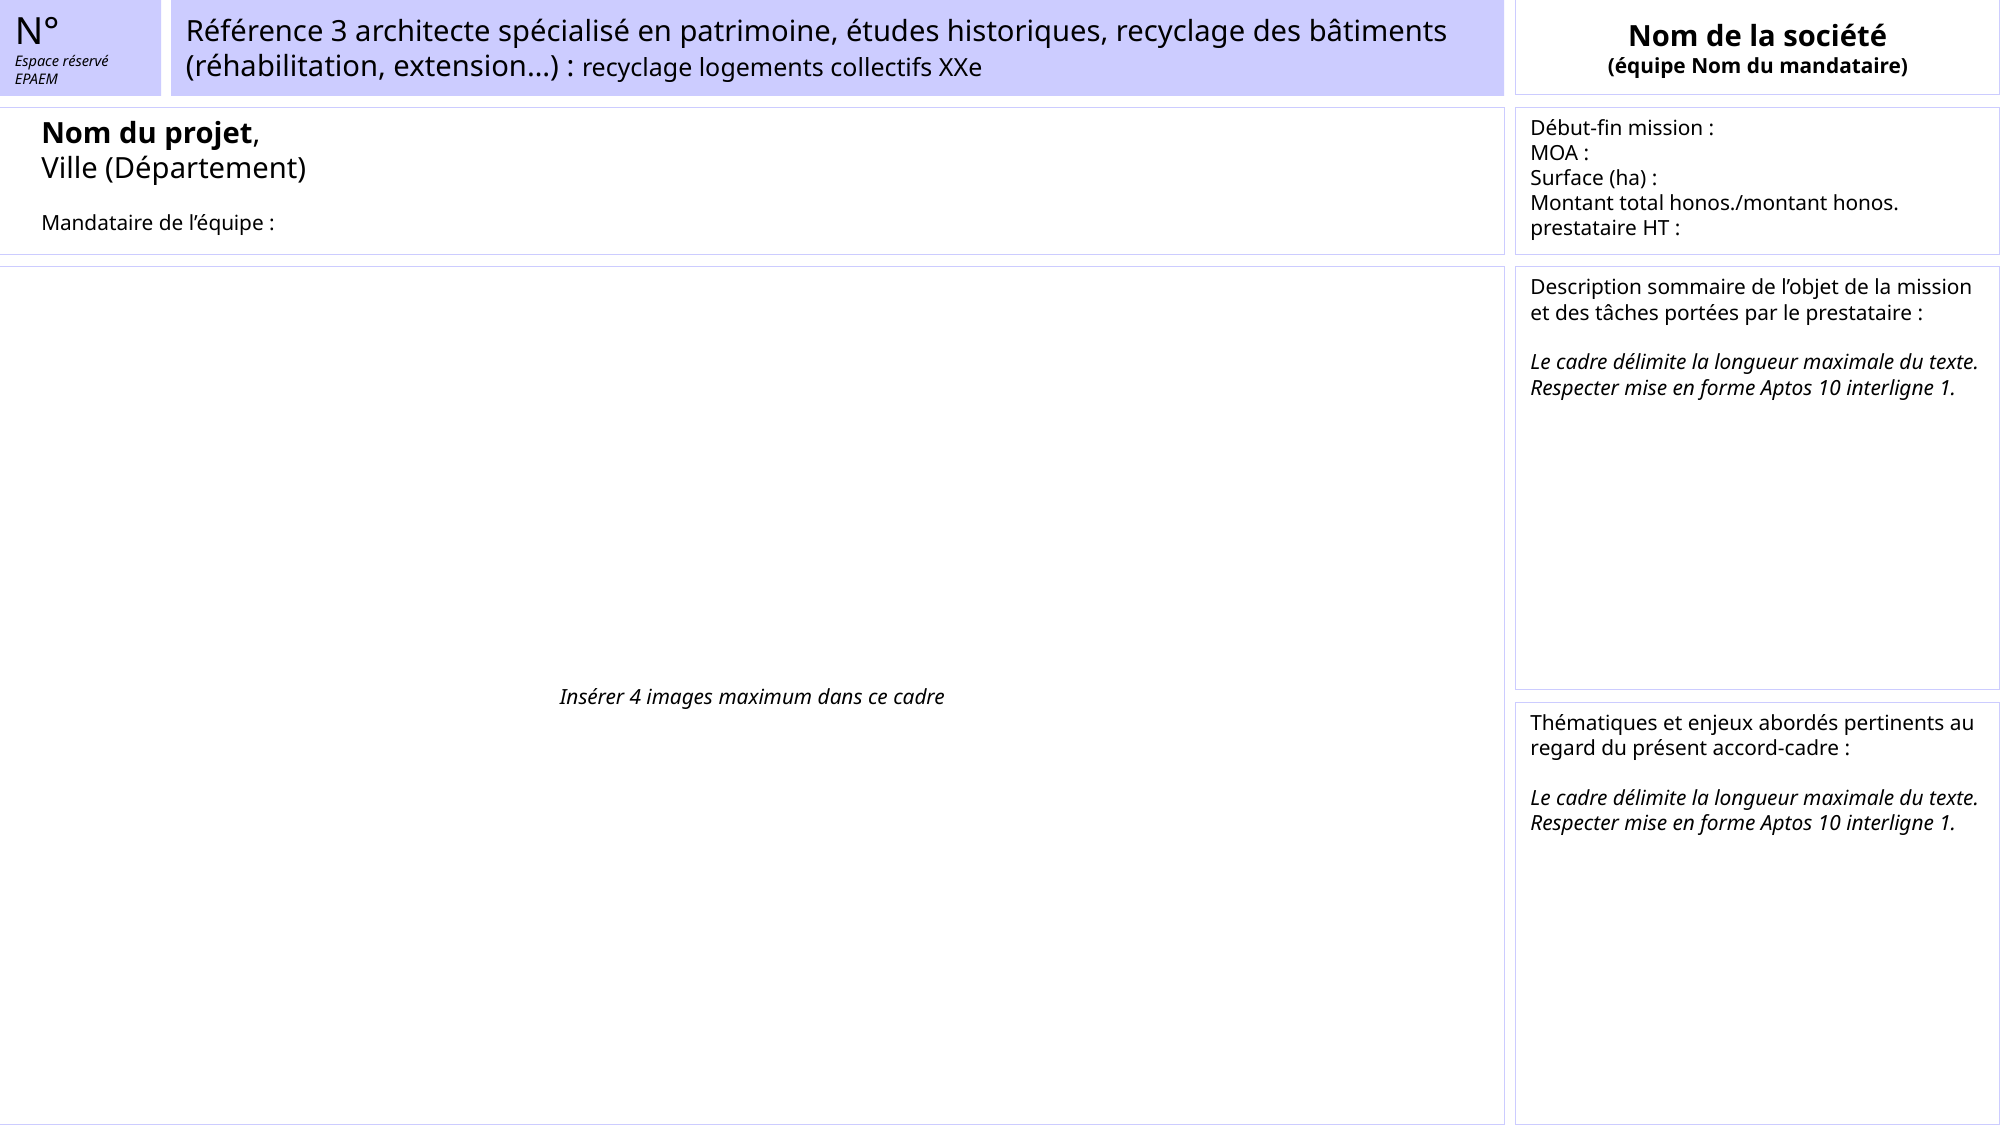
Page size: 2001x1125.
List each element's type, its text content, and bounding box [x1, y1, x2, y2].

text_box Insérer 4 images maximum dans ce cadre [0, 266, 1505, 1125]
text_box Thématiques et enjeux abordés pertinents au regard du présent accord-cadre : Le cadre délimite la longueur maximale du texte. Respecter mise en forme Aptos 10 interligne 1. [1515, 702, 2000, 1125]
text_box Début-fin mission : MOA : Surface (ha) : Montant total honos./montant honos. prestataire HT : [1515, 107, 2000, 255]
text_box Nom du projet, Ville (Département) Mandataire de l’équipe : [0, 107, 1505, 255]
text_box Nom de la société (équipe Nom du mandataire) [1515, 0, 2000, 95]
text_box Référence 3 architecte spécialisé en patrimoine, études historiques, recyclage des bâtiments (réhabilitation, extension…) : recyclage logements collectifs XXe [171, 0, 1505, 96]
text_box N° Espace réservé EPAEM [0, 0, 162, 96]
text_box Description sommaire de l’objet de la mission et des tâches portées par le prestataire : Le cadre délimite la longueur maximale du texte. Respecter mise en forme Aptos 10 interligne 1. [1515, 266, 2000, 690]
